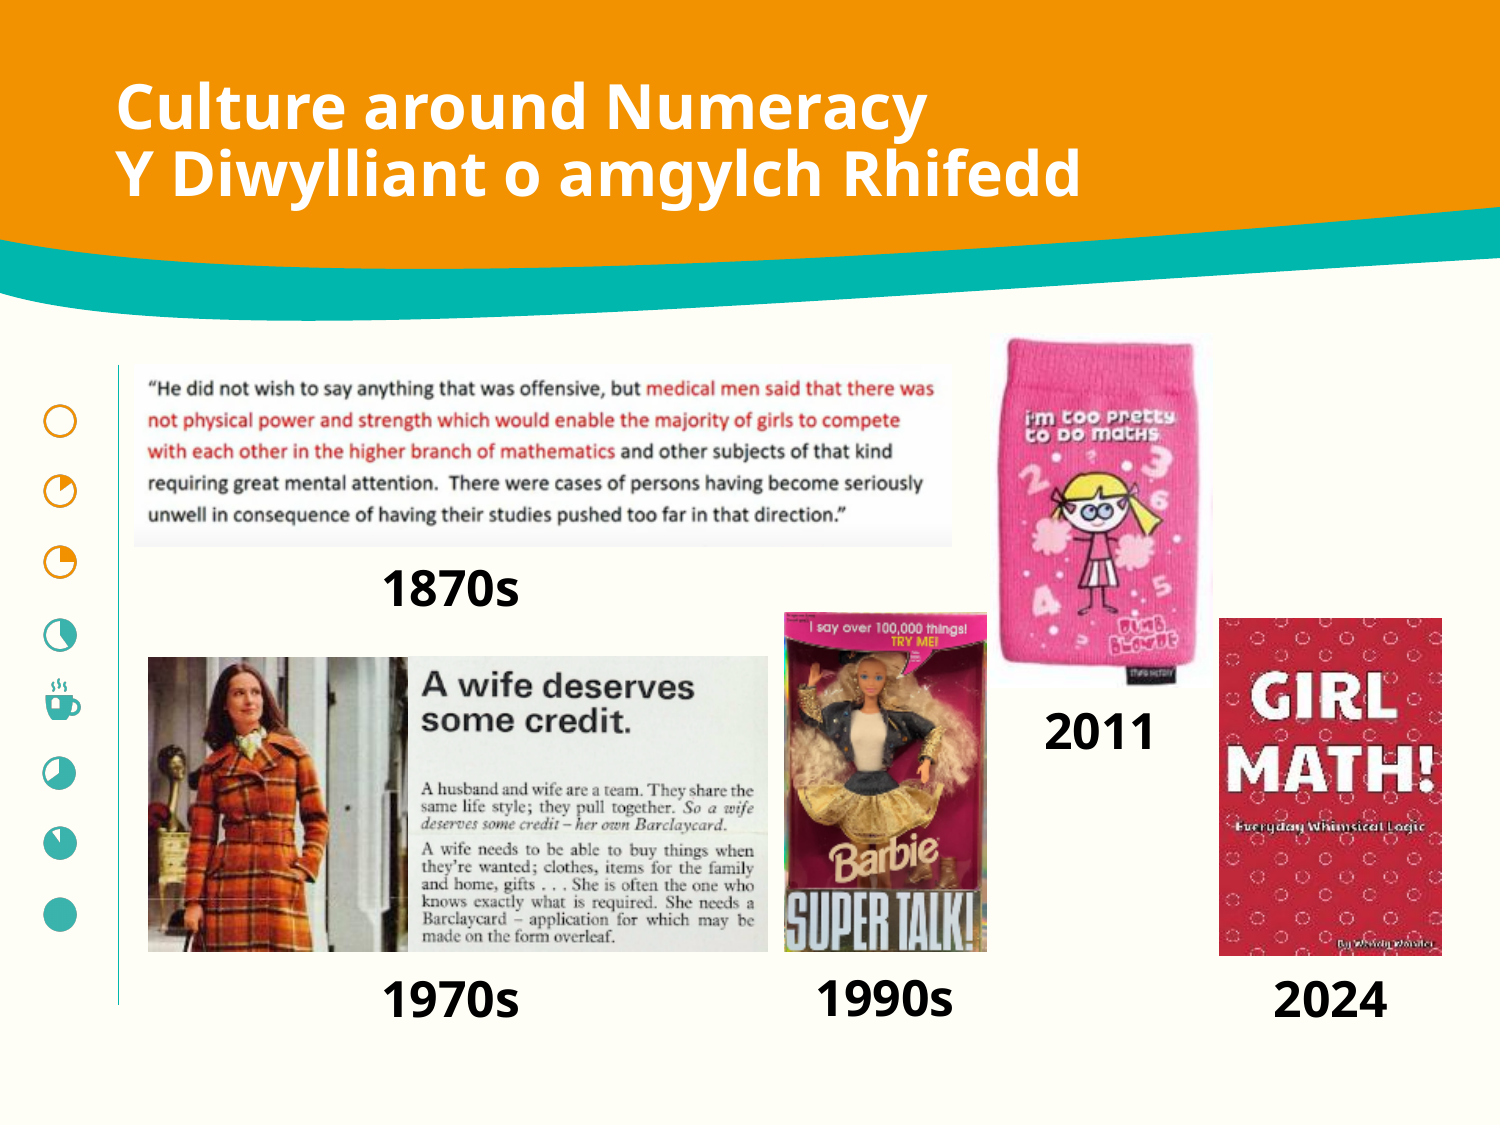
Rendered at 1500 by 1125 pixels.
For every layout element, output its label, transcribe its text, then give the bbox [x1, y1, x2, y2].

text_box 1970s [366, 960, 536, 1036]
picture [36, 672, 90, 726]
list Culture around Numeracy Y Diwylliant o amgylch Rhifedd [100, 67, 1411, 258]
text_box 1990s [800, 959, 970, 1035]
picture [39, 470, 81, 512]
text_box 2011 [1029, 691, 1174, 767]
picture [148, 656, 768, 952]
picture [990, 333, 1213, 689]
text_box 2024 [1258, 960, 1403, 1036]
picture [134, 364, 952, 547]
picture [39, 614, 81, 656]
picture [39, 400, 81, 442]
picture [38, 752, 80, 794]
picture [39, 822, 81, 864]
text_box 1870s [366, 548, 536, 624]
picture [39, 541, 81, 583]
picture [1219, 618, 1442, 956]
picture [783, 612, 987, 952]
picture [39, 893, 81, 936]
